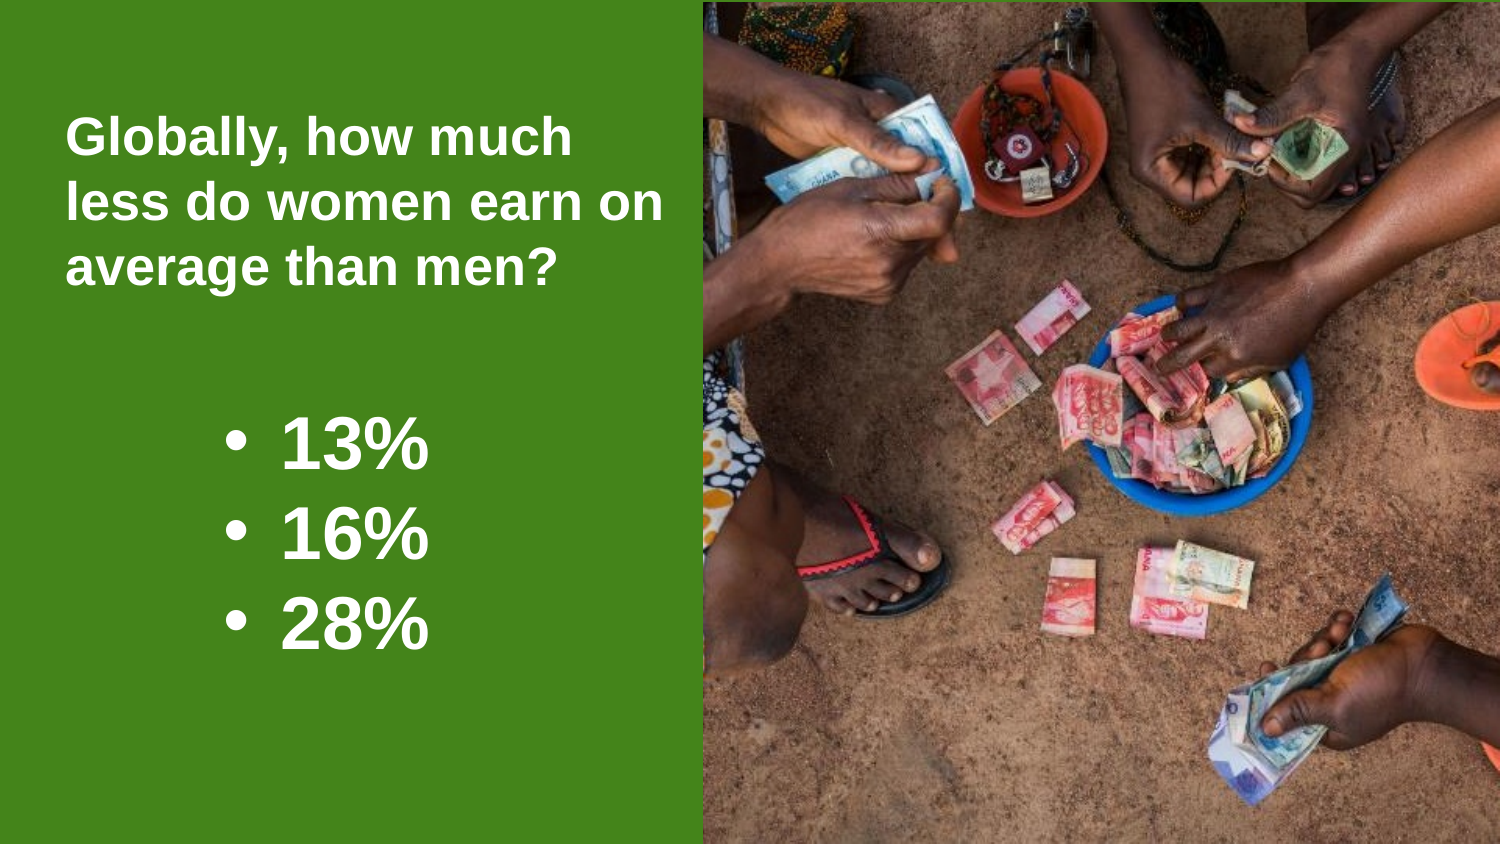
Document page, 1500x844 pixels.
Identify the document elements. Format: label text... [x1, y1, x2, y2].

text_box 13% 16% 28% [206, 365, 542, 683]
picture [703, 1, 1500, 844]
text_box Globally, how much less do women earn on average than men? [47, 71, 697, 314]
